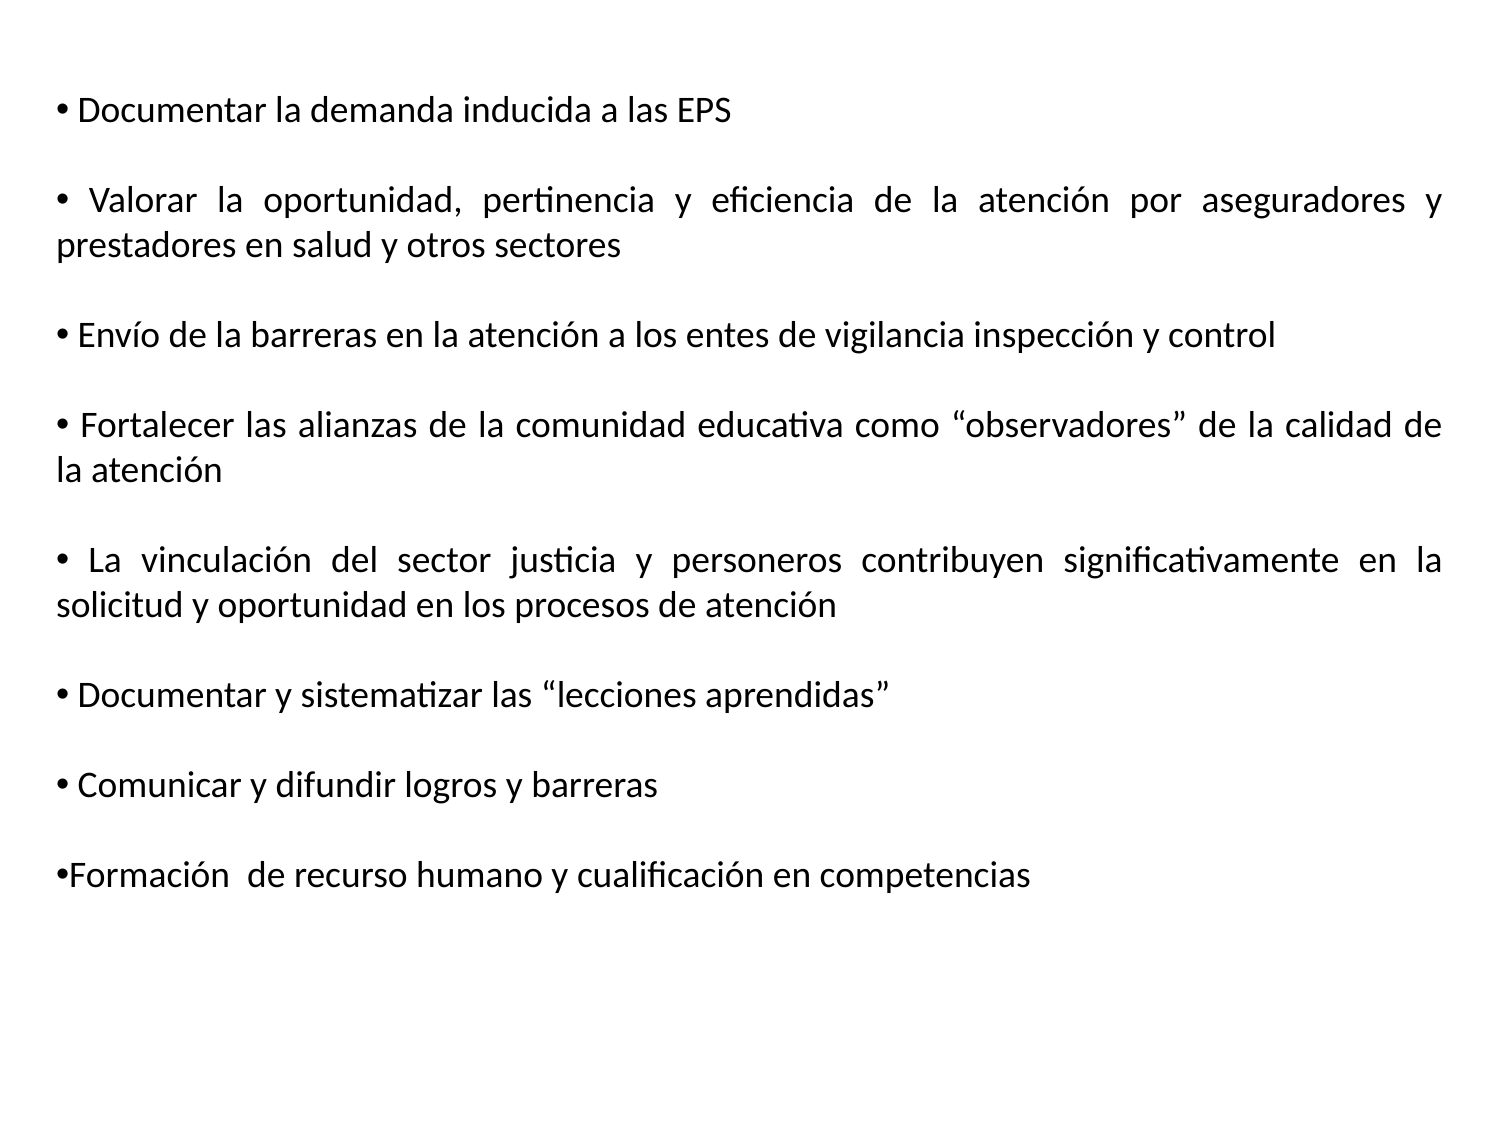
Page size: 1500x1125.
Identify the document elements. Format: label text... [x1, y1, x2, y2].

text_box Documentar la demanda inducida a las EPS Valorar la oportunidad, pertinencia y eficiencia de la atención por aseguradores y prestadores en salud y otros sectores Envío de la barreras en la atención a los entes de vigilancia inspección y control Fortalecer las alianzas de la comunidad educativa como “observadores” de la calidad de la atención La vinculación del sector justicia y personeros contribuyen significativamente en la solicitud y oportunidad en los procesos de atención Documentar y sistematizar las “lecciones aprendidas” Comunicar y difundir logros y barreras Formación de recurso humano y cualificación en competencias [41, 78, 1459, 948]
